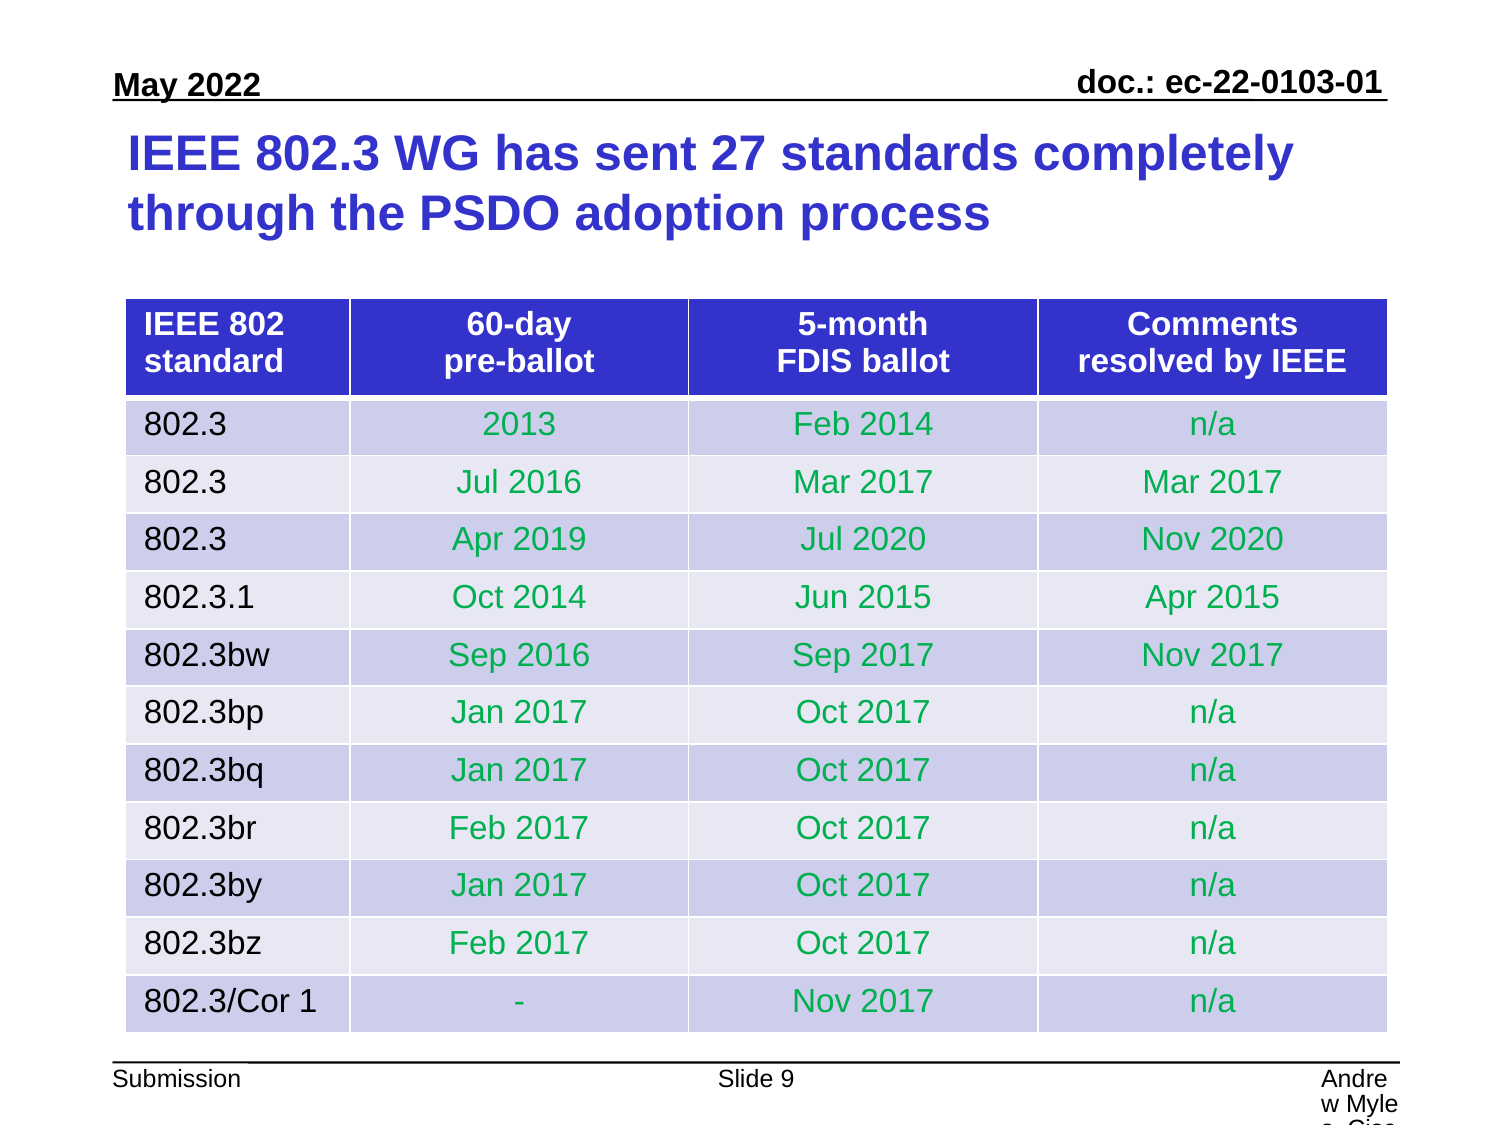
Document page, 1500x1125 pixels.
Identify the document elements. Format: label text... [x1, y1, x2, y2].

table_cell n/a [1039, 687, 1387, 743]
table_cell 802.3.1 [126, 572, 349, 628]
table_cell Feb 2014 [689, 401, 1037, 455]
table_cell n/a [1039, 745, 1387, 801]
table_header Comments resolved by IEEE [1039, 299, 1387, 395]
title IEEE 802.3 WG has sent 27 standards completely through the PSDO adoption process [112, 112, 1388, 288]
table_cell Oct 2014 [351, 572, 688, 628]
table_cell Jan 2017 [351, 860, 688, 916]
table_cell Mar 2017 [1039, 456, 1387, 512]
table_header 60-day pre-ballot [351, 299, 688, 395]
table_cell - [351, 976, 688, 1032]
table_cell 802.3by [126, 860, 349, 916]
table_cell 802.3 [126, 514, 349, 570]
table_cell Jul 2020 [689, 514, 1037, 570]
table_cell n/a [1039, 803, 1387, 859]
table_cell n/a [1039, 401, 1387, 455]
table_cell Mar 2017 [689, 456, 1037, 512]
slide_number Slide 9 [709, 1061, 803, 1093]
table_cell Nov 2020 [1039, 514, 1387, 570]
table_cell Nov 2017 [689, 976, 1037, 1032]
table_cell Jun 2015 [689, 572, 1037, 628]
table_cell Apr 2015 [1039, 572, 1387, 628]
table_cell Nov 2017 [1039, 630, 1387, 685]
table_cell Feb 2017 [351, 803, 688, 859]
table_header IEEE 802 standard [126, 299, 349, 395]
footer Andrew Myles, Cisco [1320, 1061, 1402, 1093]
table_cell n/a [1039, 976, 1387, 1032]
table_cell 802.3/Cor 1 [126, 976, 349, 1032]
table_cell Feb 2017 [351, 918, 688, 974]
table_cell Jan 2017 [351, 687, 688, 743]
table_cell Sep 2017 [689, 630, 1037, 685]
table_cell 802.3bz [126, 918, 349, 974]
table_header 5-month FDIS ballot [689, 299, 1037, 395]
table_cell Jul 2016 [351, 456, 688, 512]
table_cell Oct 2017 [689, 745, 1037, 801]
table_cell 802.3bp [126, 687, 349, 743]
table_cell 802.3br [126, 803, 349, 859]
table_cell 2013 [351, 401, 688, 455]
table_cell n/a [1039, 860, 1387, 916]
table_cell Sep 2016 [351, 630, 688, 685]
table_cell Apr 2019 [351, 514, 688, 570]
table_cell Jan 2017 [351, 745, 688, 801]
table_cell 802.3bw [126, 630, 349, 685]
table_cell 802.3 [126, 456, 349, 512]
table_cell Oct 2017 [689, 687, 1037, 743]
table_cell 802.3bq [126, 745, 349, 801]
table_cell n/a [1039, 918, 1387, 974]
table_cell Oct 2017 [689, 803, 1037, 859]
table_cell Oct 2017 [689, 860, 1037, 916]
table_cell Oct 2017 [689, 918, 1037, 974]
table_cell 802.3 [126, 401, 349, 455]
